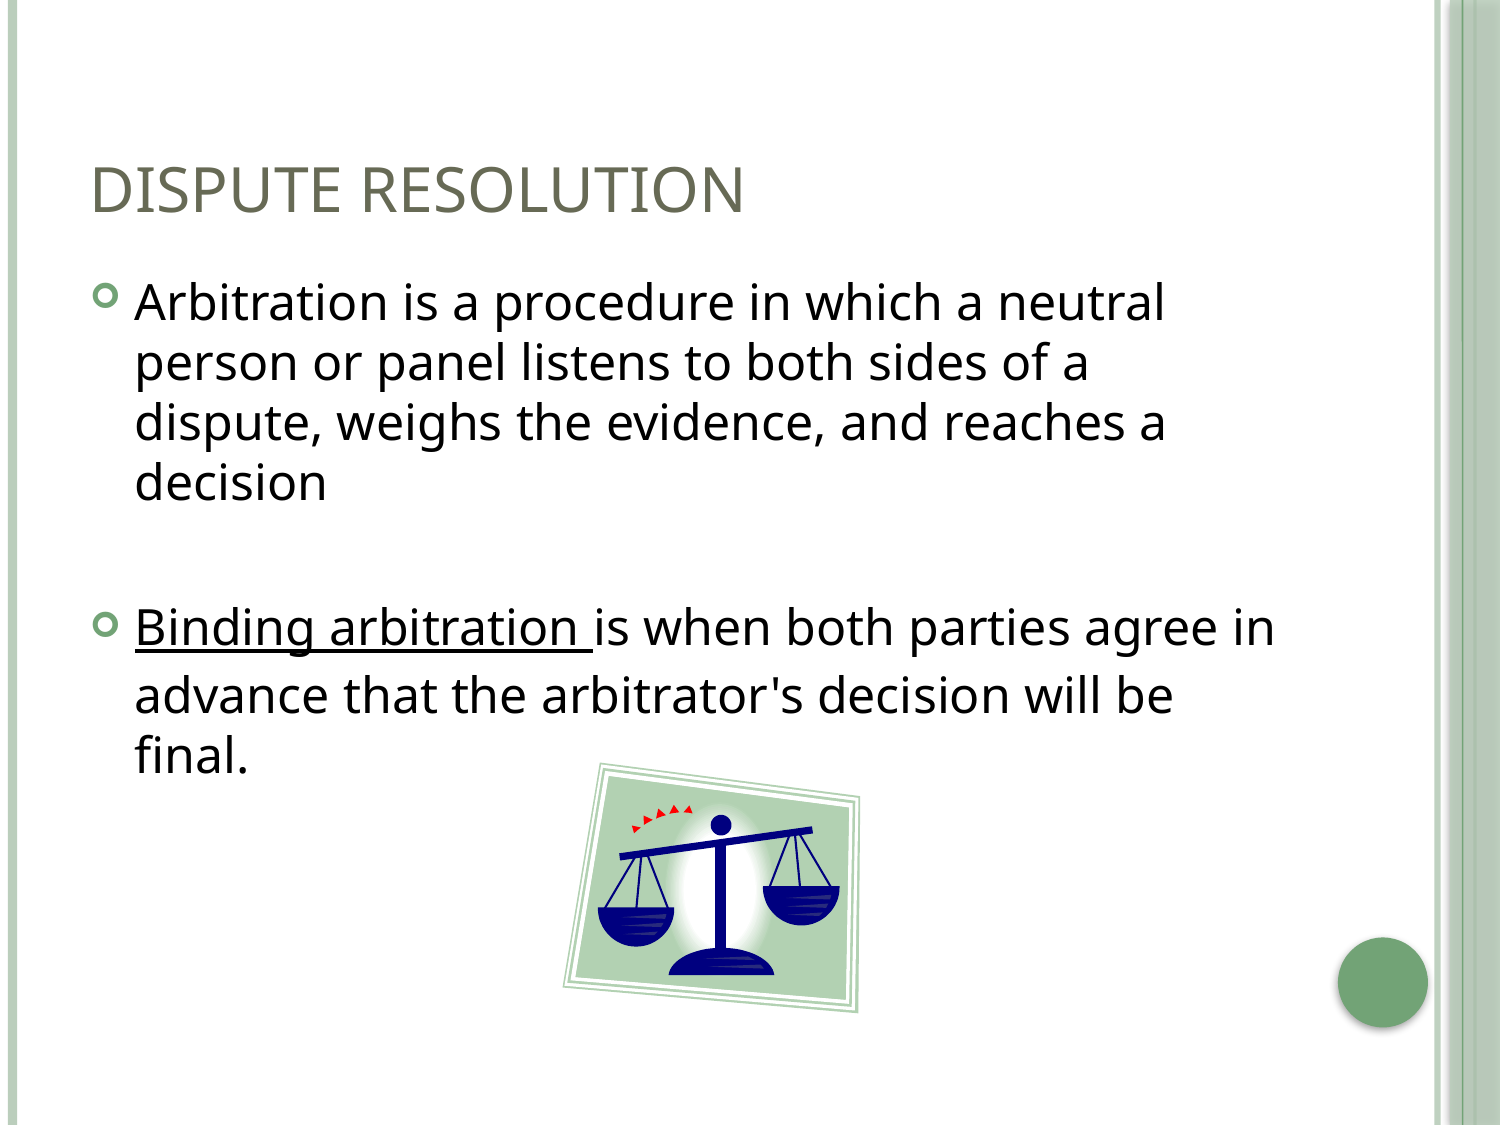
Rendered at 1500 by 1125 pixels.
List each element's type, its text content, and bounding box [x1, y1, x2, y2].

list Arbitration is a procedure in which a neutral person or panel listens to both sides of a dispute, weighs the evidence, and reaches a decision Binding arbitration is when both parties agree in advance that the arbitrator's decision will be final. [75, 262, 1300, 1062]
picture [561, 761, 861, 1014]
title Dispute Resolution [75, 45, 1300, 233]
